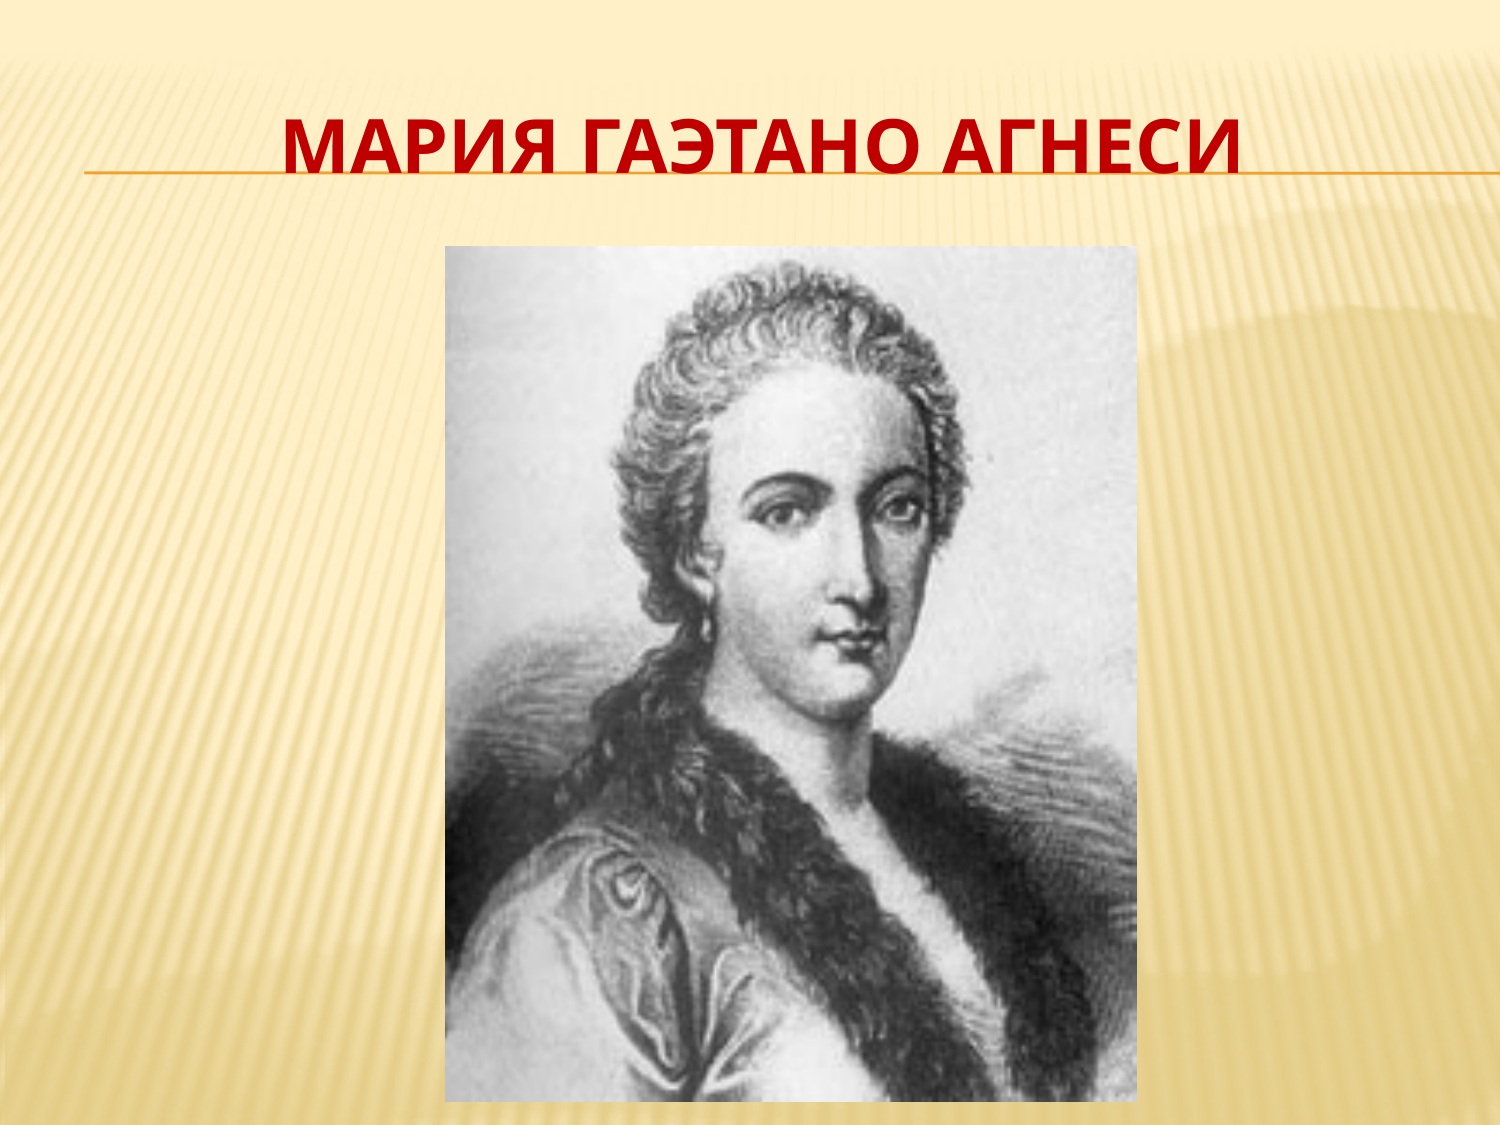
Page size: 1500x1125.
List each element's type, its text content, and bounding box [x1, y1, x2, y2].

title Мария Гаэтано Агнеси [50, 75, 1475, 213]
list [444, 245, 1137, 1102]
